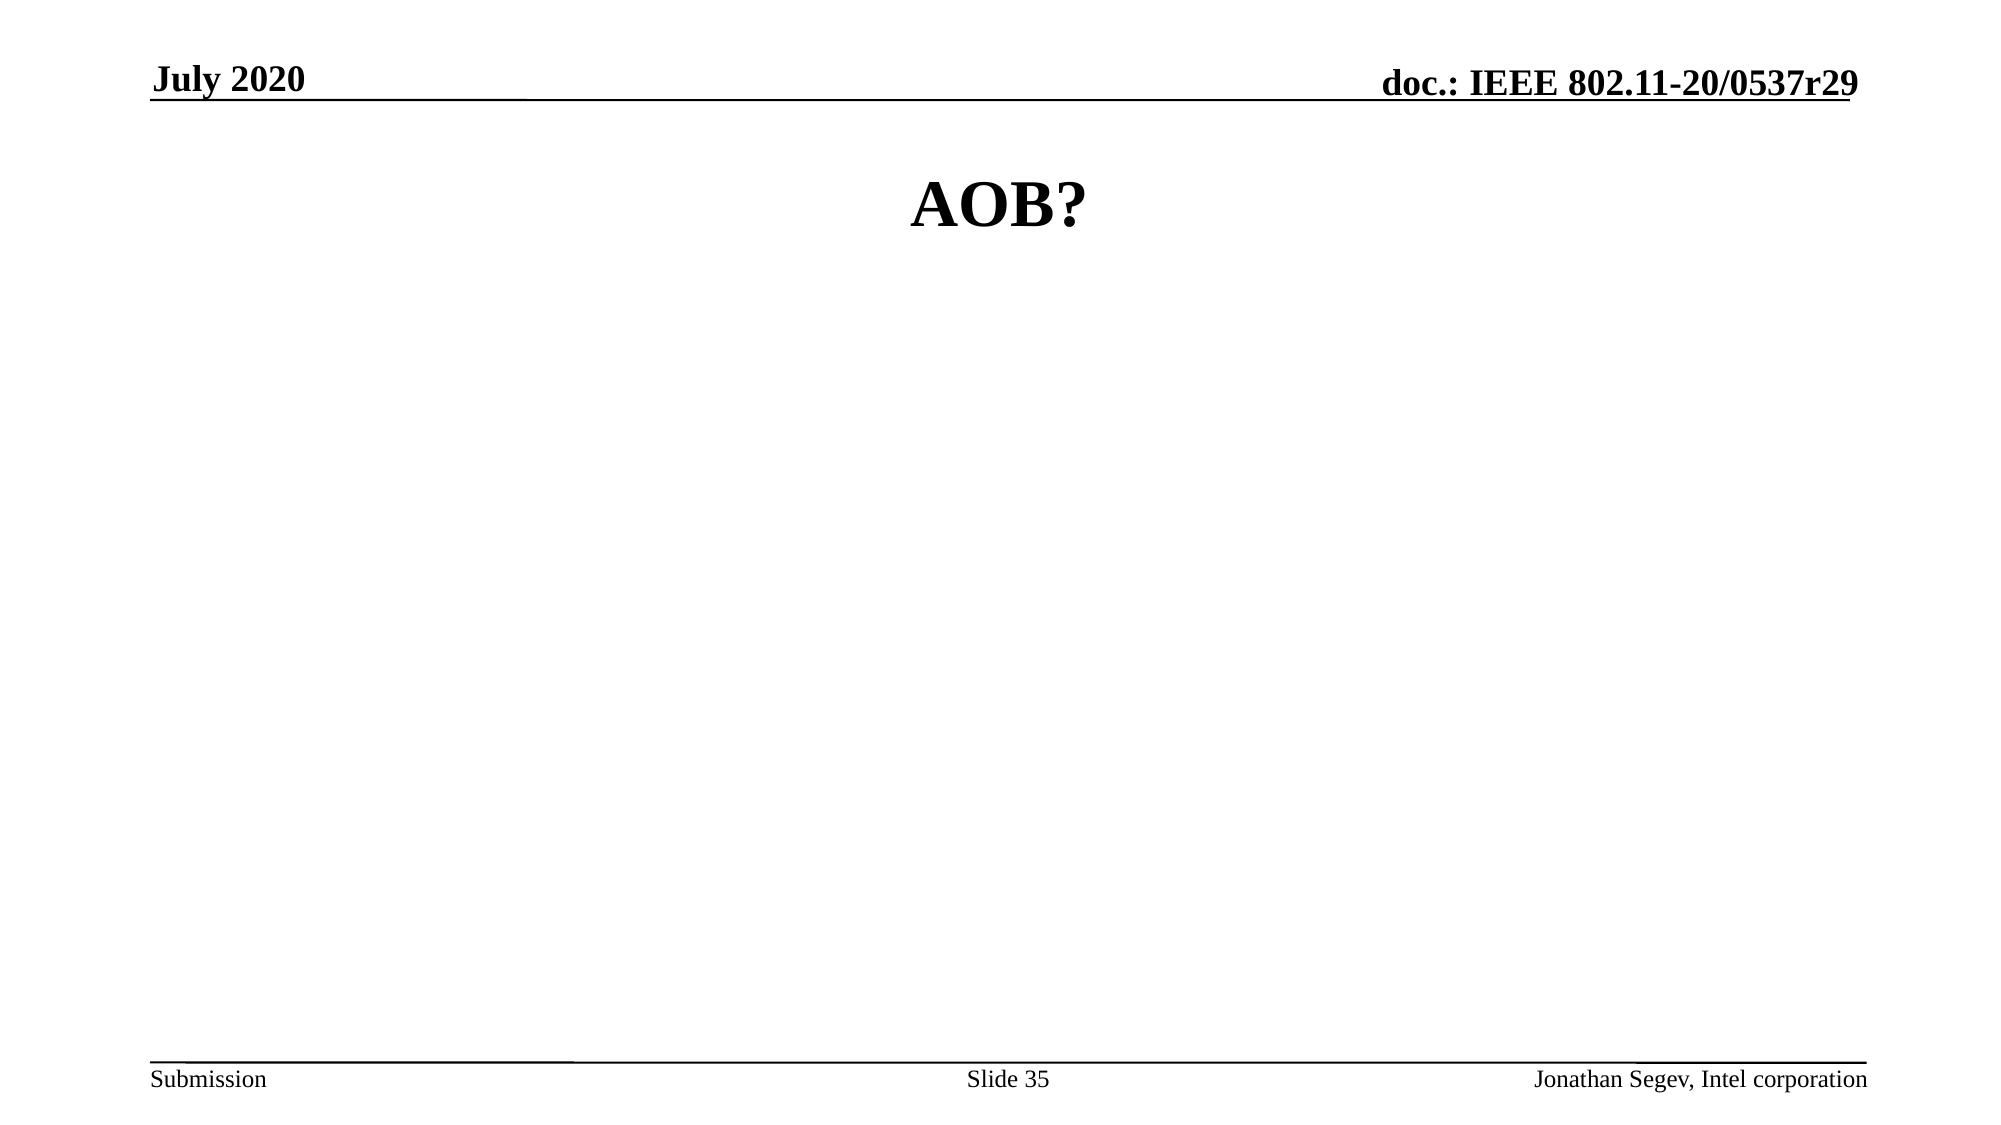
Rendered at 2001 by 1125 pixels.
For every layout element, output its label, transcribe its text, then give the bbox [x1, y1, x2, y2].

slide_number Slide 35 [950, 1061, 1067, 1123]
footer Jonathan Segev, Intel corporation [1171, 1061, 1869, 1093]
title AOB? [149, 112, 1850, 288]
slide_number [152, 54, 563, 100]
